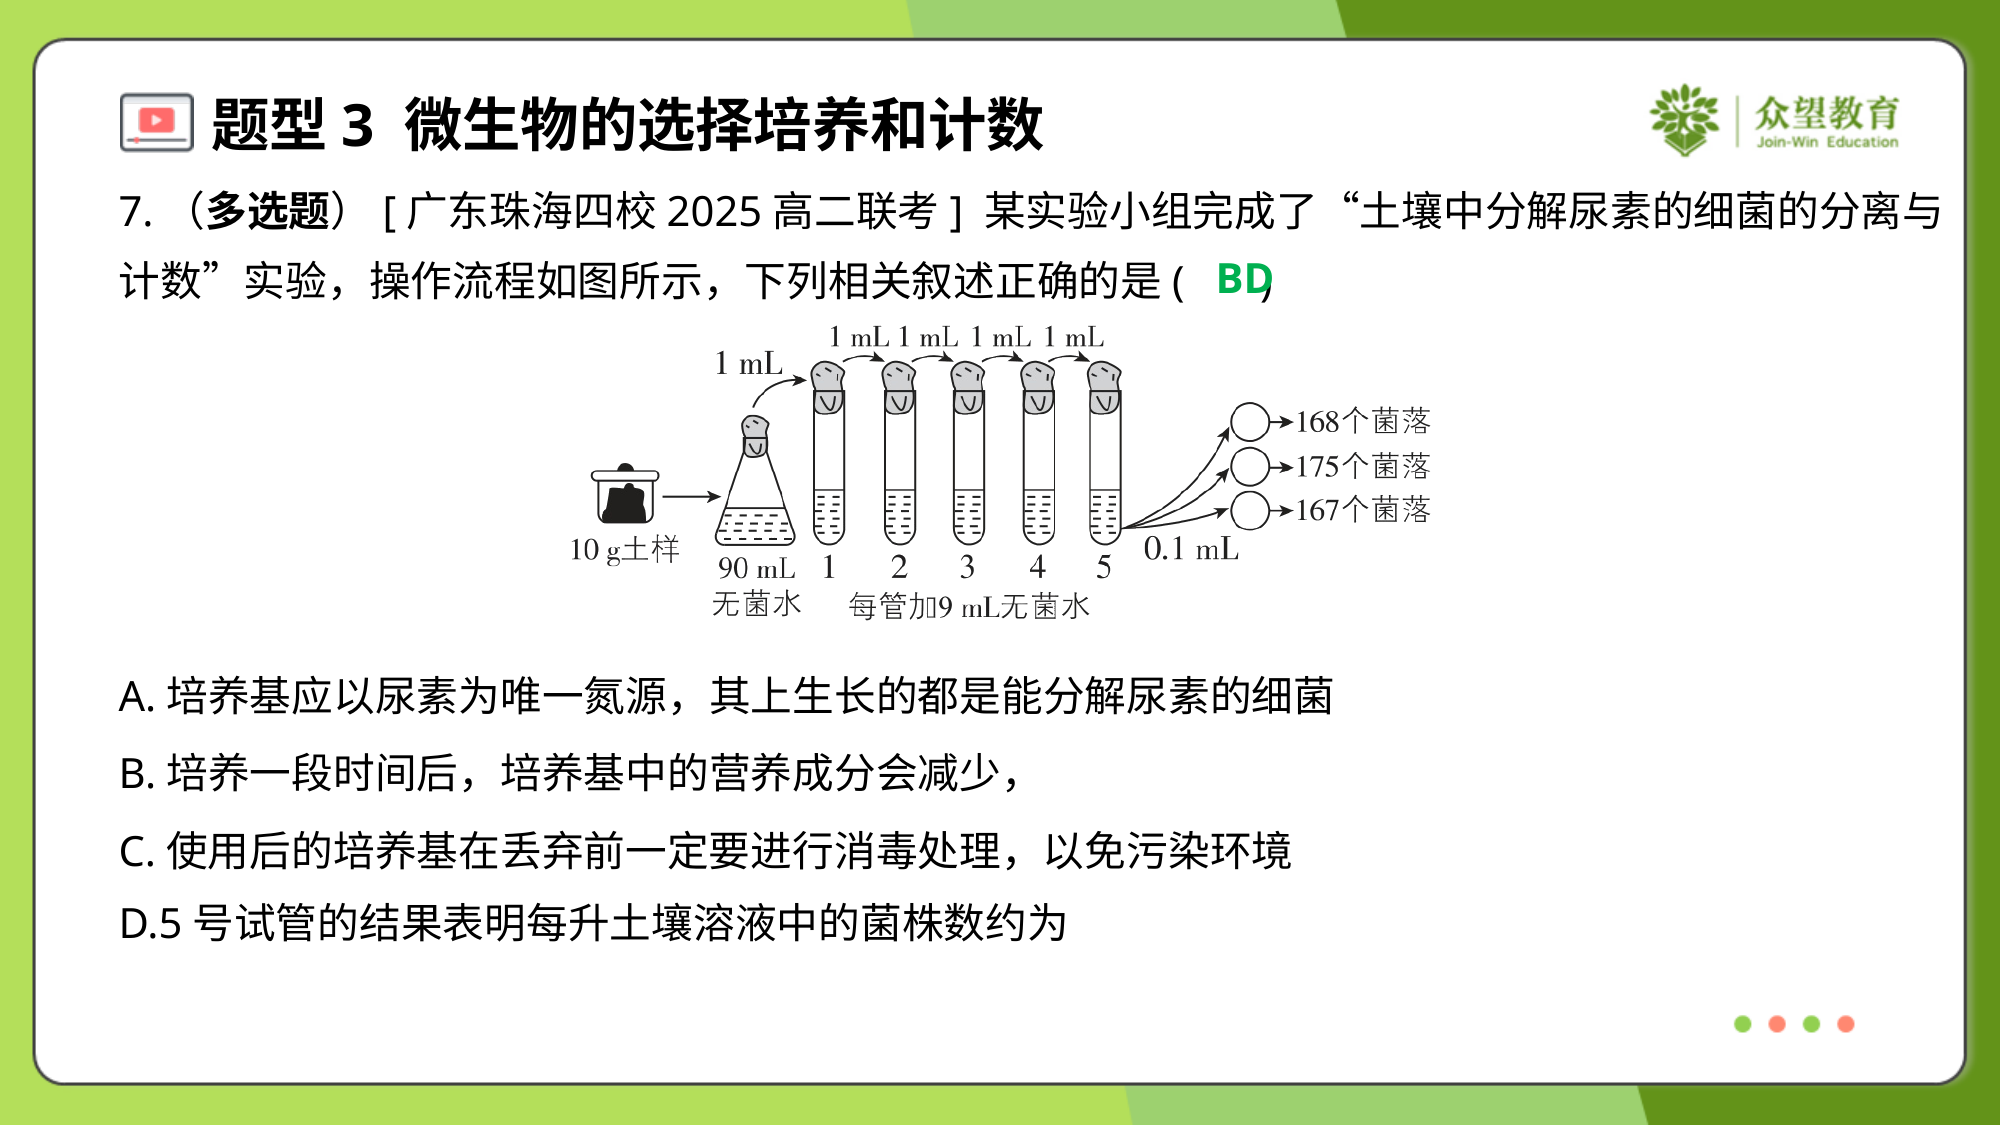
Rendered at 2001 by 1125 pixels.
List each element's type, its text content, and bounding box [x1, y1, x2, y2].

picture [0, 0, 2000, 1125]
text_box BD [1199, 231, 1291, 296]
text_box 7.（多选题）[广东珠海四校2025高二联考] 某实验小组完成了“土壤中分解尿素的细菌的分离与 计数”实验，操作流程如图所示，下列相关叙述正确的是( ) [118, 159, 1883, 298]
